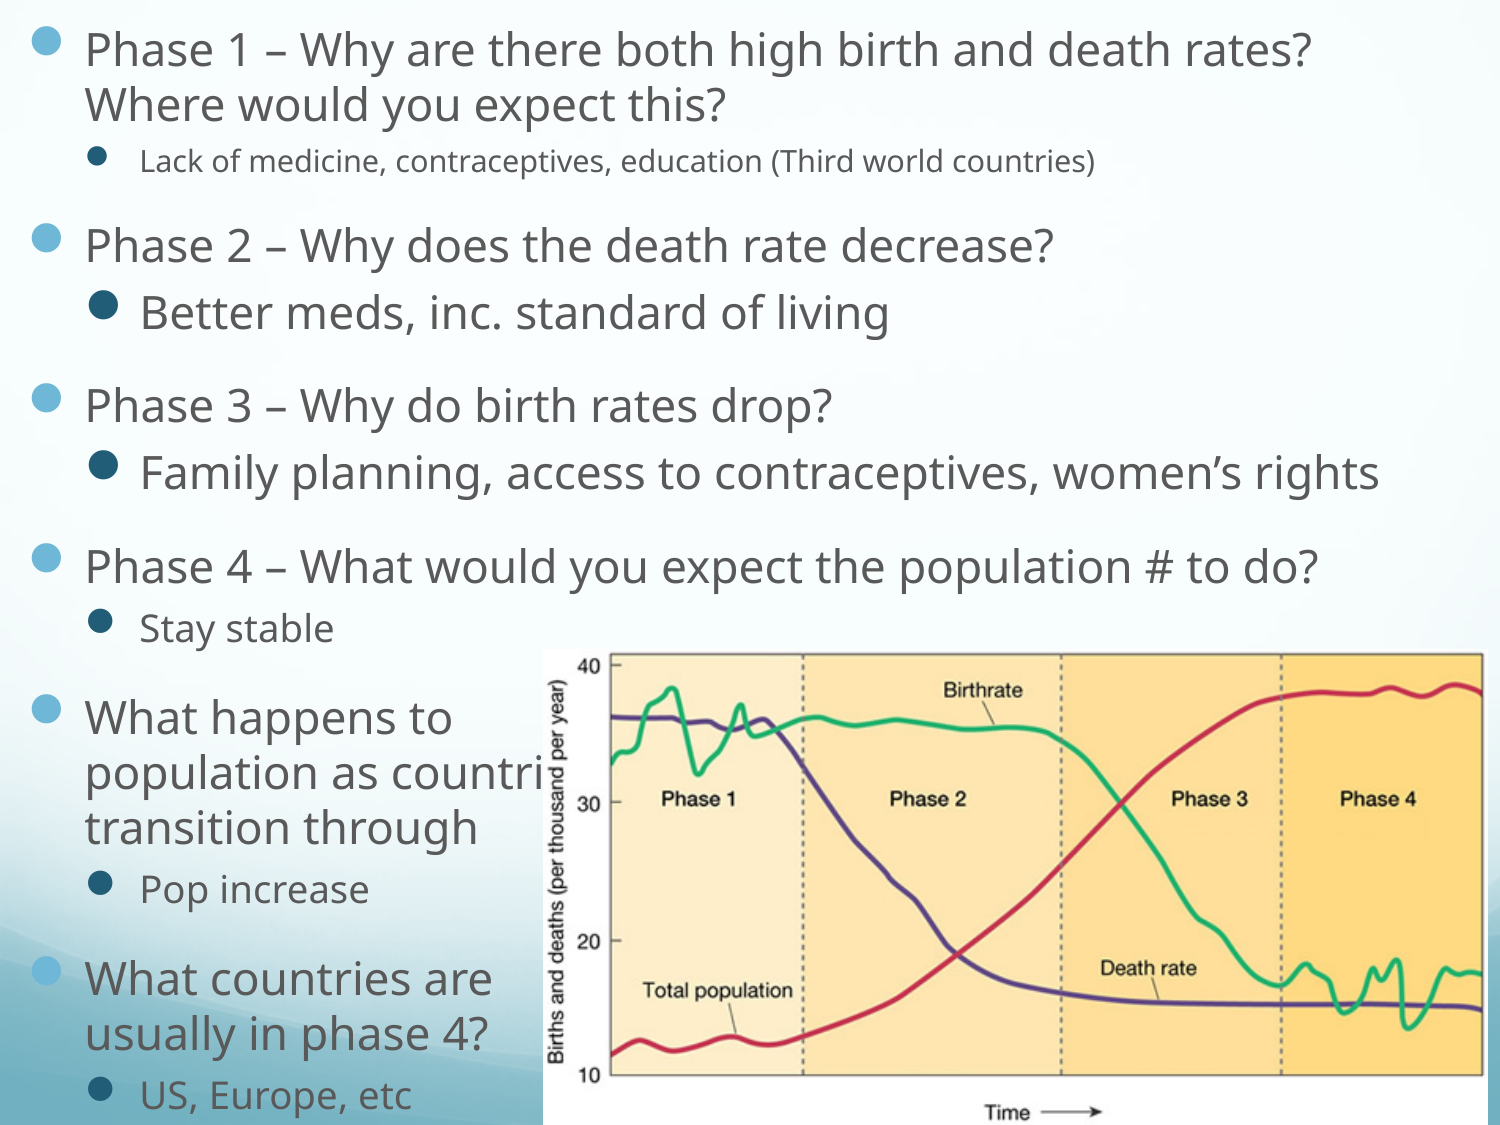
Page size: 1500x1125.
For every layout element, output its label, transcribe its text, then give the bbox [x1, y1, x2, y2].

list Phase 1 – Why are there both high birth and death rates? Where would you expect this? Lack of medicine, contraceptives, education (Third world countries) Phase 2 – Why does the death rate decrease? Better meds, inc. standard of living Phase 3 – Why do birth rates drop? Family planning, access to contraceptives, women’s rights Phase 4 – What would you expect the population # to do? Stay stable What happens to population as countries transition through Pop increase What countries are usually in phase 4? US, Europe, etc [12, 12, 1488, 1125]
picture [543, 649, 1489, 1125]
